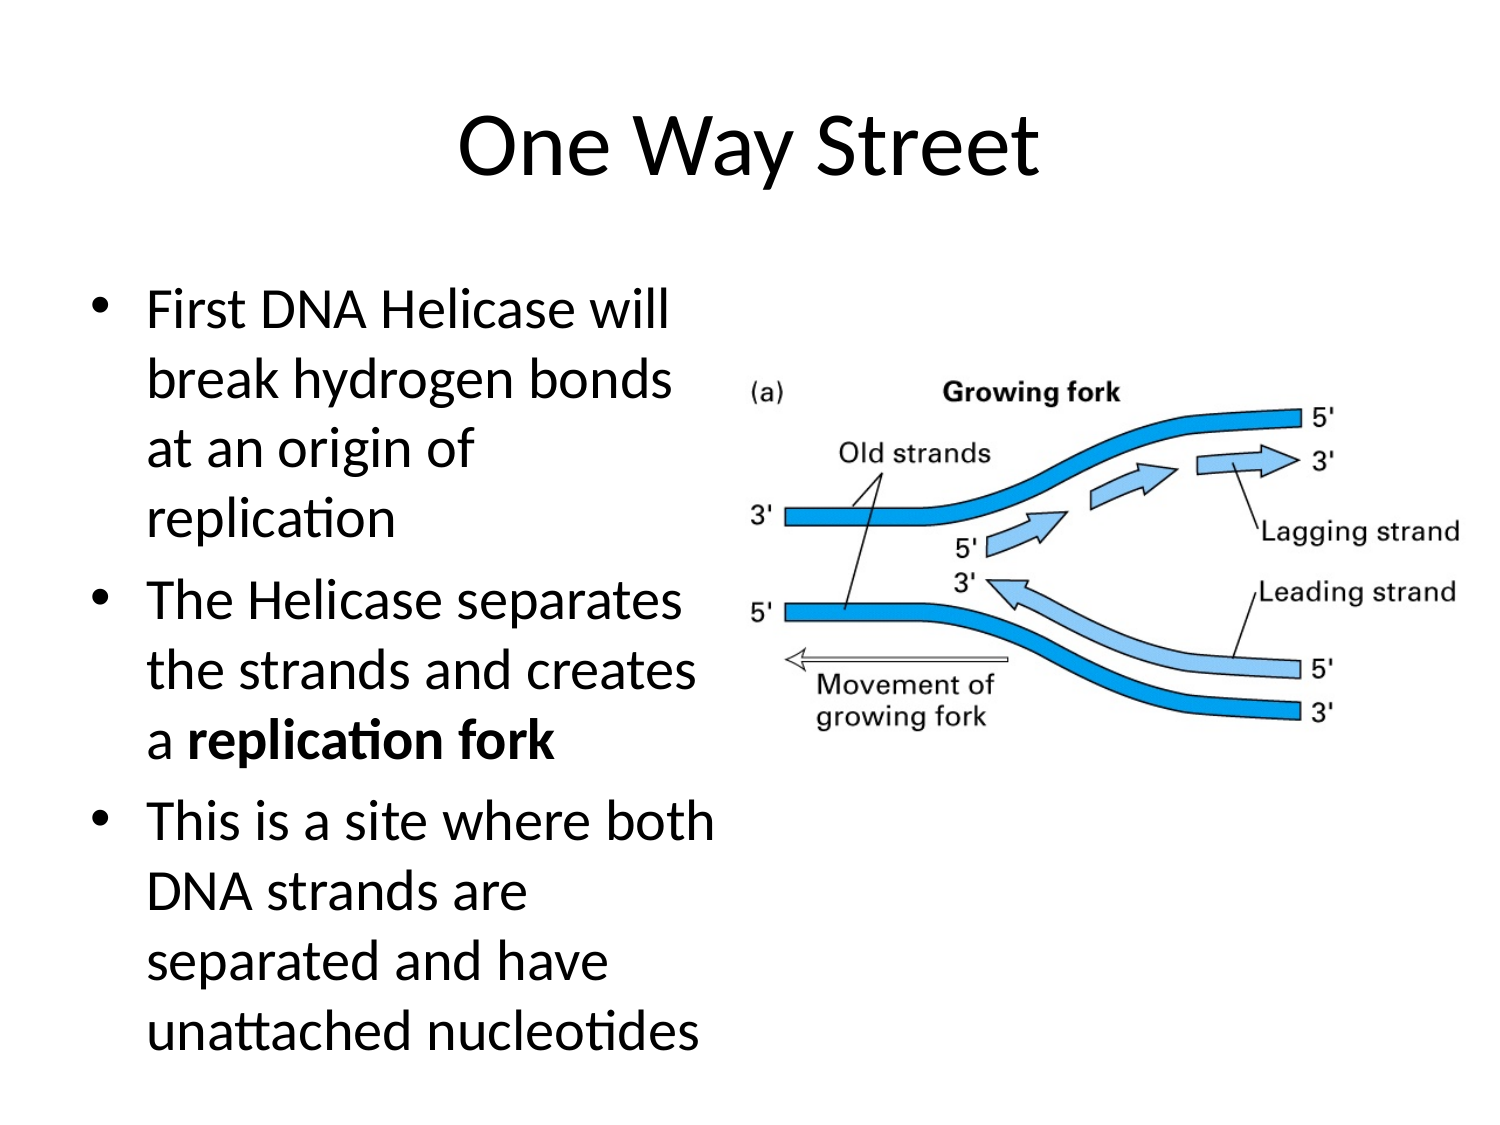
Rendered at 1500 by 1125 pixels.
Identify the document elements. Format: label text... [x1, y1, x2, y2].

picture [736, 357, 1476, 751]
list First DNA Helicase will break hydrogen bonds at an origin of replication The Helicase separates the strands and creates a replication fork This is a site where both DNA strands are separated and have unattached nucleotides [75, 262, 738, 1075]
title One Way Street [75, 45, 1425, 233]
